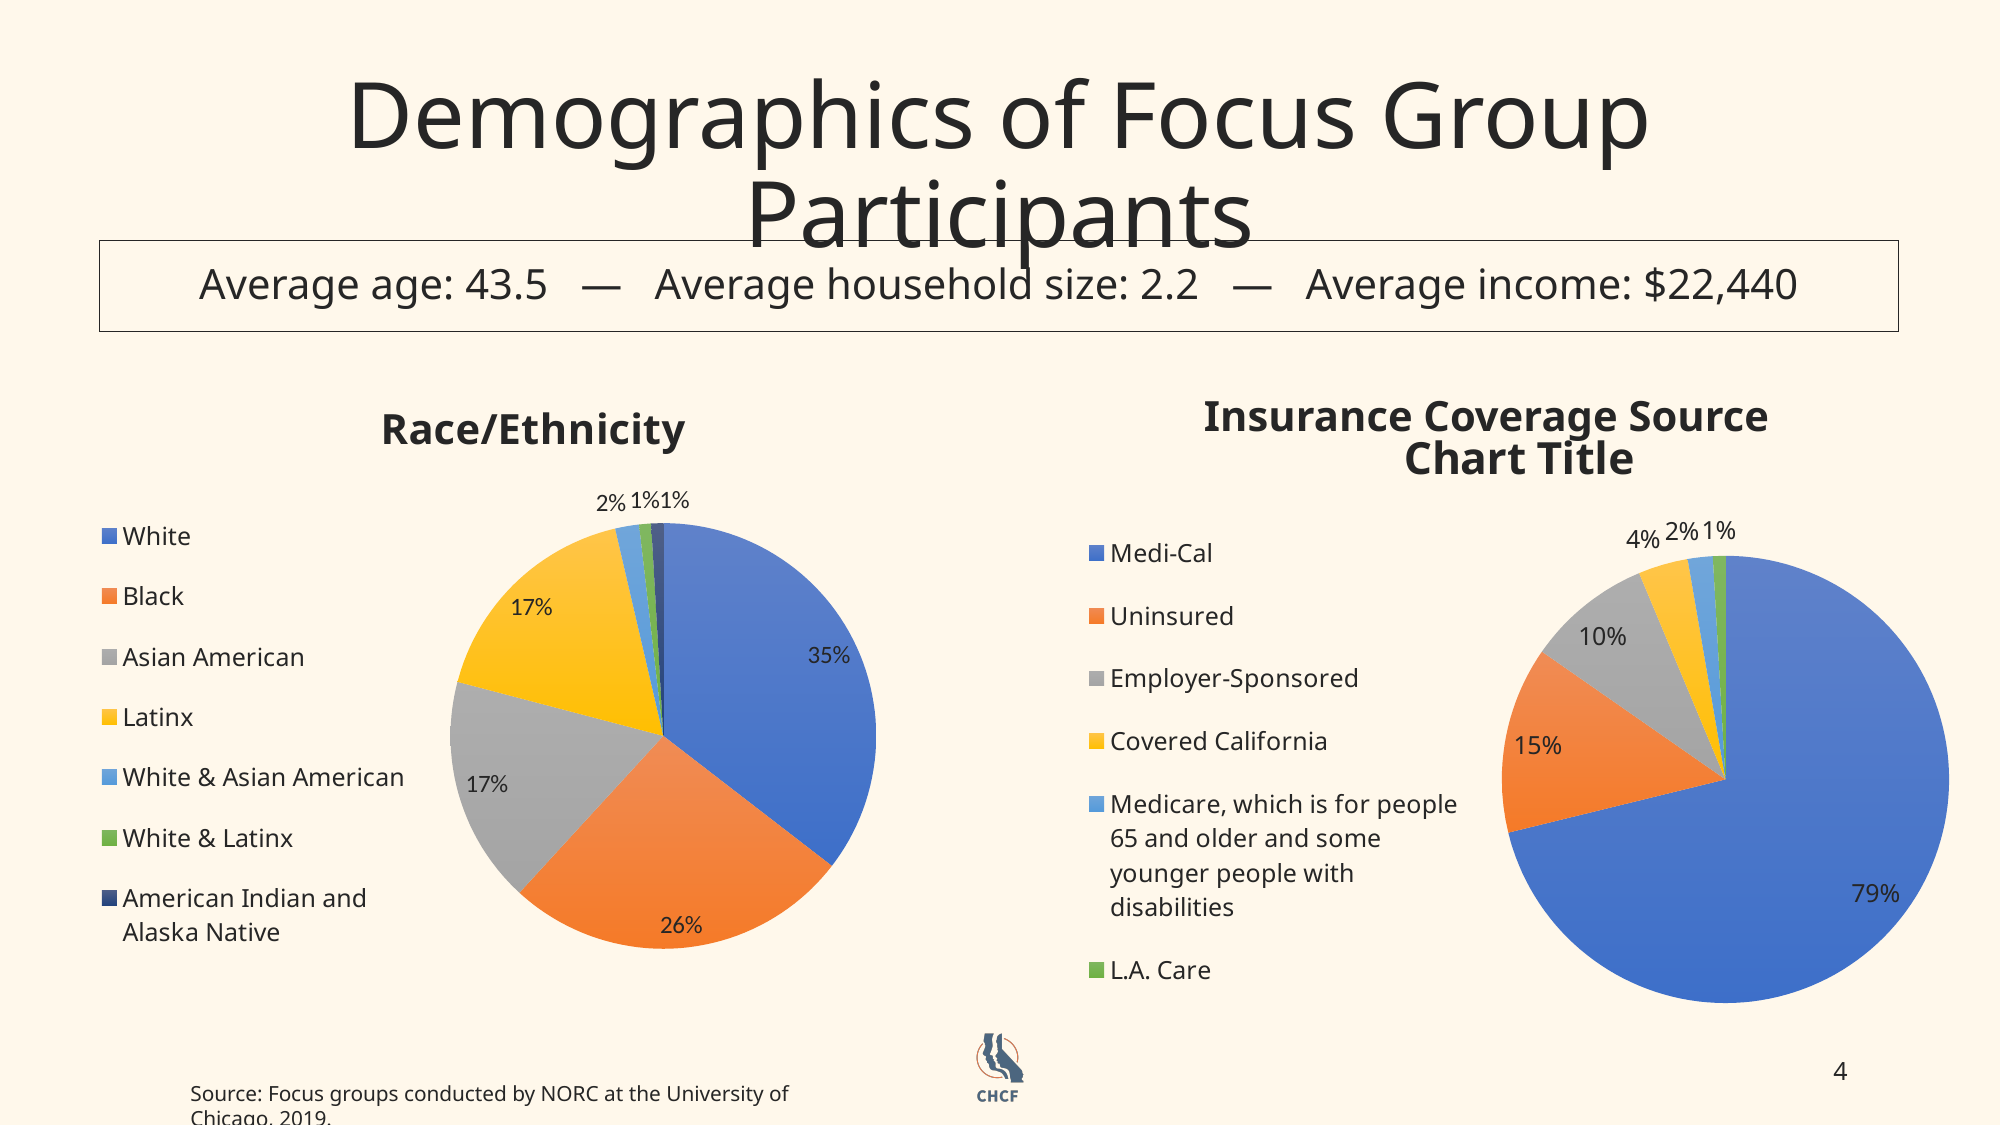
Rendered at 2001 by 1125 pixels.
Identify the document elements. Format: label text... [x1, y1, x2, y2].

list Average age: 43.5 — Average household size: 2.2 — Average income: $22,440 [99, 240, 1899, 332]
slide_number 4 [1412, 1042, 1863, 1103]
text_box Insurance Coverage Source [1010, 382, 1963, 447]
chart [1064, 393, 1975, 1016]
picture [951, 1009, 1049, 1125]
title Demographics of Focus Group Participants [137, 59, 1863, 240]
text_box Source: Focus groups conducted by NORC at the University of Chicago, 2019. [175, 1072, 849, 1125]
chart [65, 383, 934, 989]
